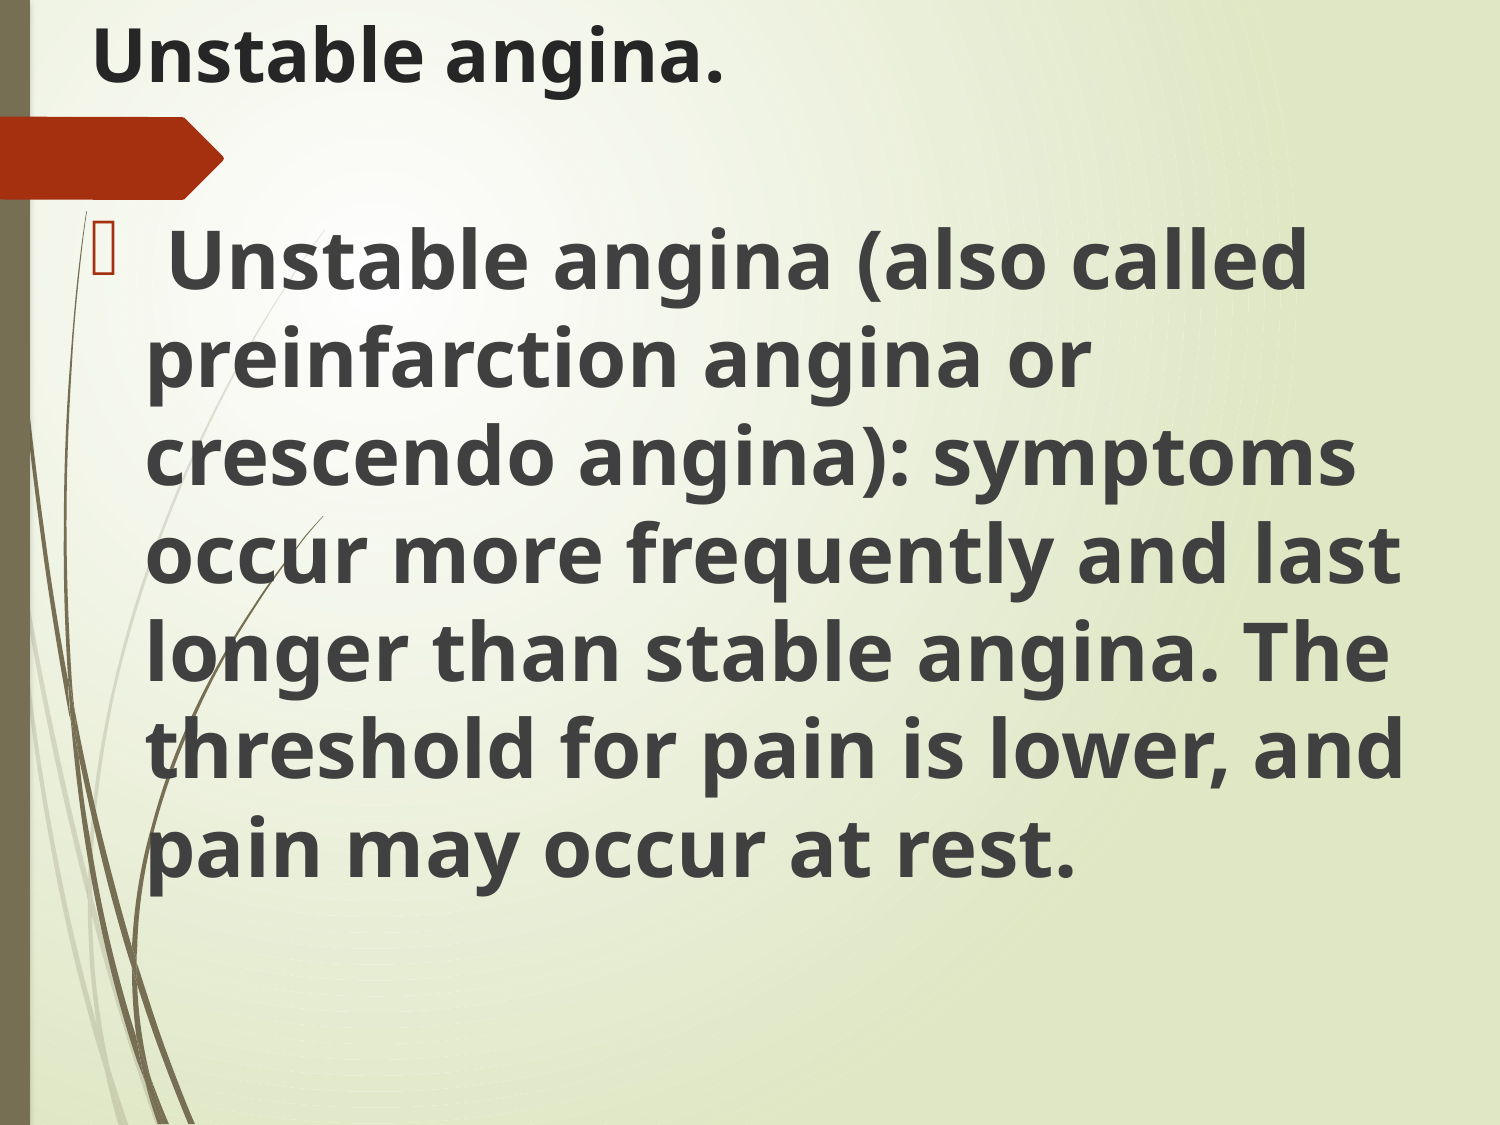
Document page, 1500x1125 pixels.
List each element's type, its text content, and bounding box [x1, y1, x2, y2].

title Unstable angina. [75, 0, 1425, 113]
list Unstable angina (also called preinfarction angina or crescendo angina): symptoms occur more frequently and last longer than stable angina. The threshold for pain is lower, and pain may occur at rest. [75, 200, 1425, 1005]
